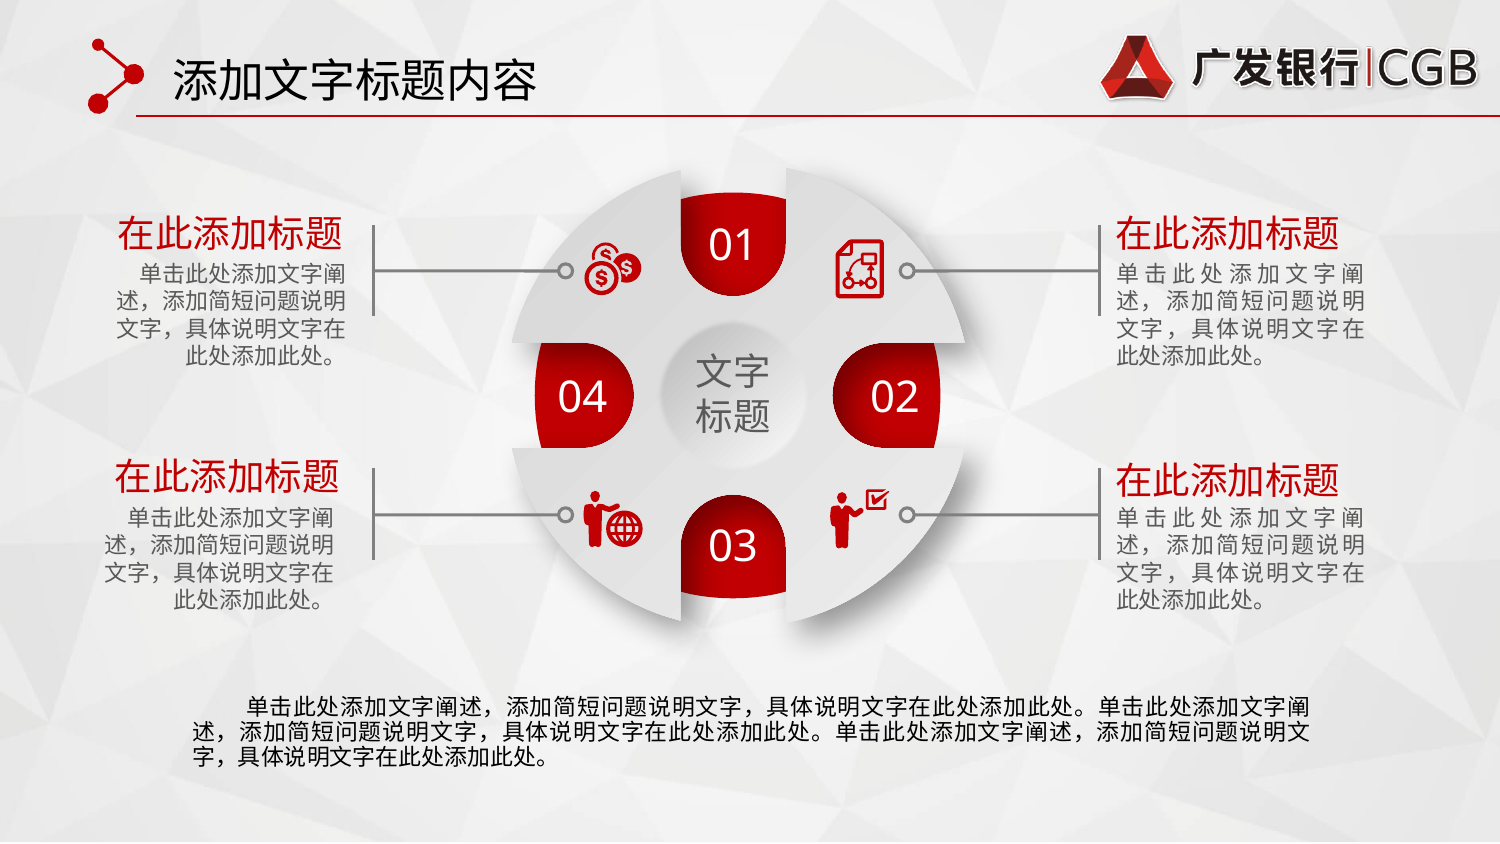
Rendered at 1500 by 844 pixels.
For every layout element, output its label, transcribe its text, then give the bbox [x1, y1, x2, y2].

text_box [826, 469, 965, 567]
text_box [900, 224, 1095, 316]
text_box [835, 239, 885, 299]
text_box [1100, 449, 1381, 623]
text_box 添加文字标题内容 [128, 46, 583, 113]
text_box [98, 202, 396, 379]
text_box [511, 167, 965, 624]
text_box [372, 224, 573, 316]
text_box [900, 468, 1095, 560]
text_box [582, 490, 643, 548]
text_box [829, 489, 890, 549]
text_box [584, 242, 642, 296]
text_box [86, 445, 396, 623]
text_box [1100, 202, 1381, 379]
text_box 单击此处添加文字阐述，添加简短问题说明文字，具体说明文字在此处添加此处。单击此处添加文字阐述，添加简短问题说明文字，具体说明文字在此处添加此处。单击此处添加文字阐述，添加简短问题说明文字，具体说明文字在此处添加此处。 [180, 690, 1324, 776]
picture [0, 0, 1500, 842]
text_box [372, 468, 573, 560]
